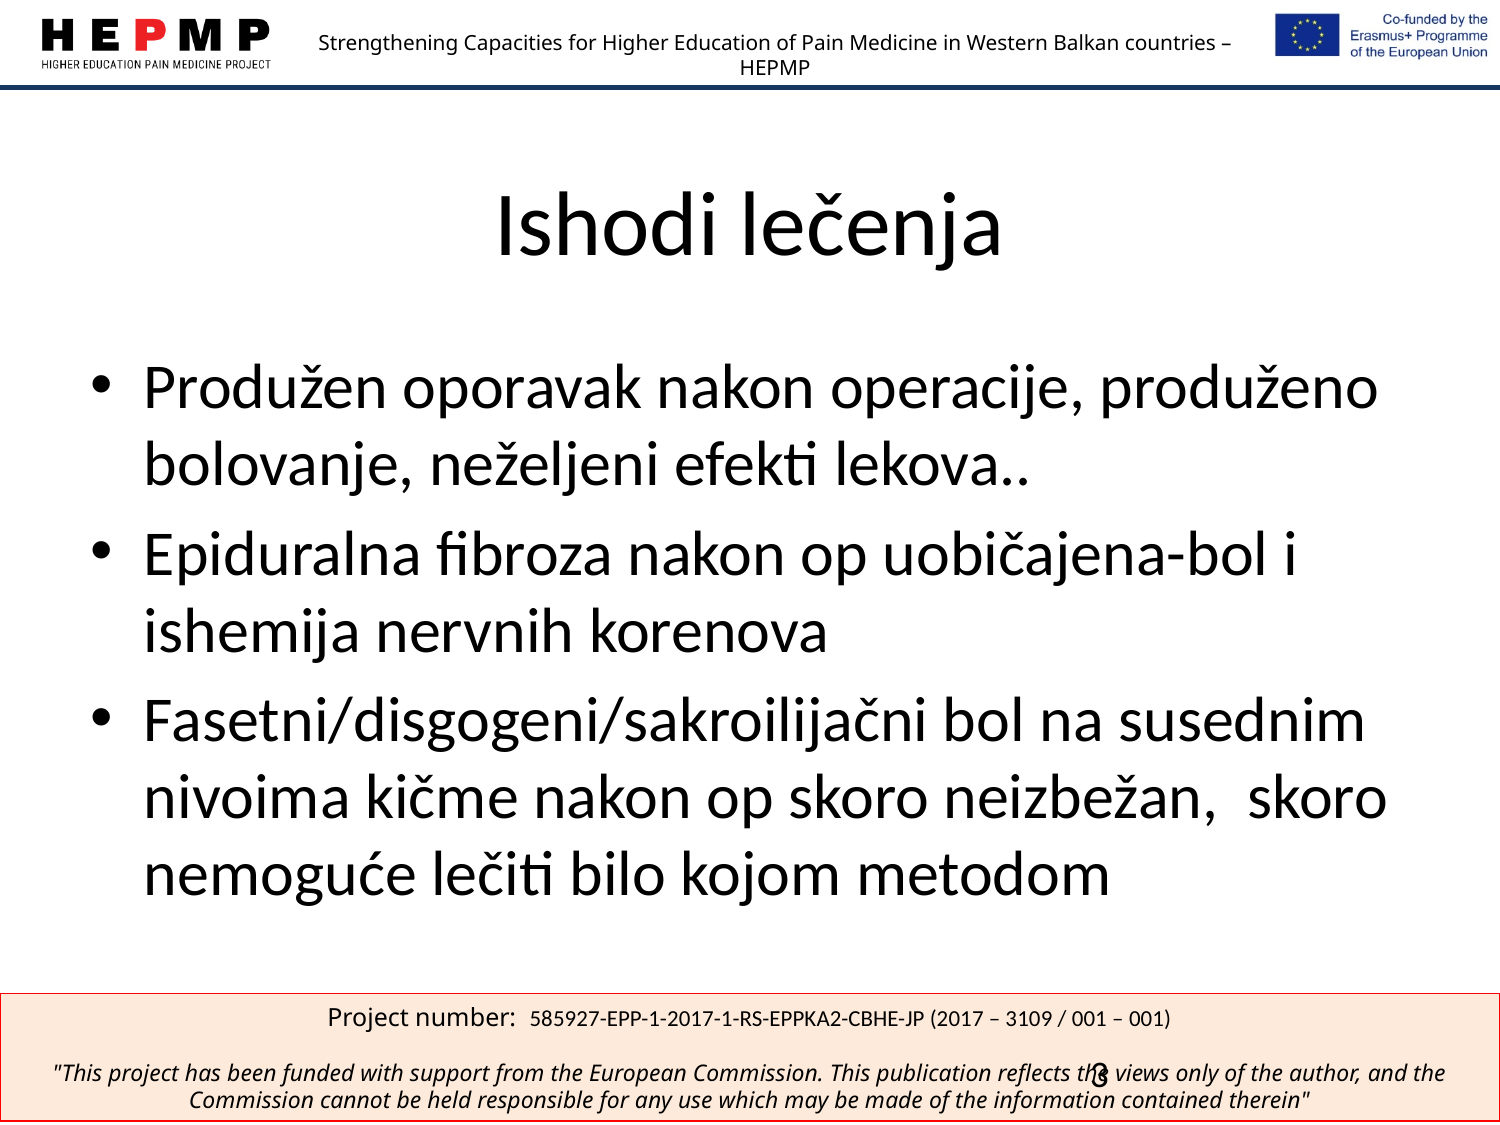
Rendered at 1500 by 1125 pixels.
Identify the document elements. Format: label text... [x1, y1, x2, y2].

slide_number 3 [1074, 1042, 1425, 1103]
picture [0, 0, 300, 100]
list Produžen oporavak nakon operacije, produženo bolovanje, neželjeni efekti lekova.. Epiduralna fibroza nakon op uobičajena-bol i ishemija nervnih korenova Fasetni/disgogeni/sakroilijačni bol na susednim nivoima kičme nakon op skoro neizbežan, skoro nemoguće lečiti bilo kojom metodom [75, 337, 1425, 975]
picture [1262, 1, 1498, 69]
title Ishodi lečenja [75, 125, 1425, 313]
